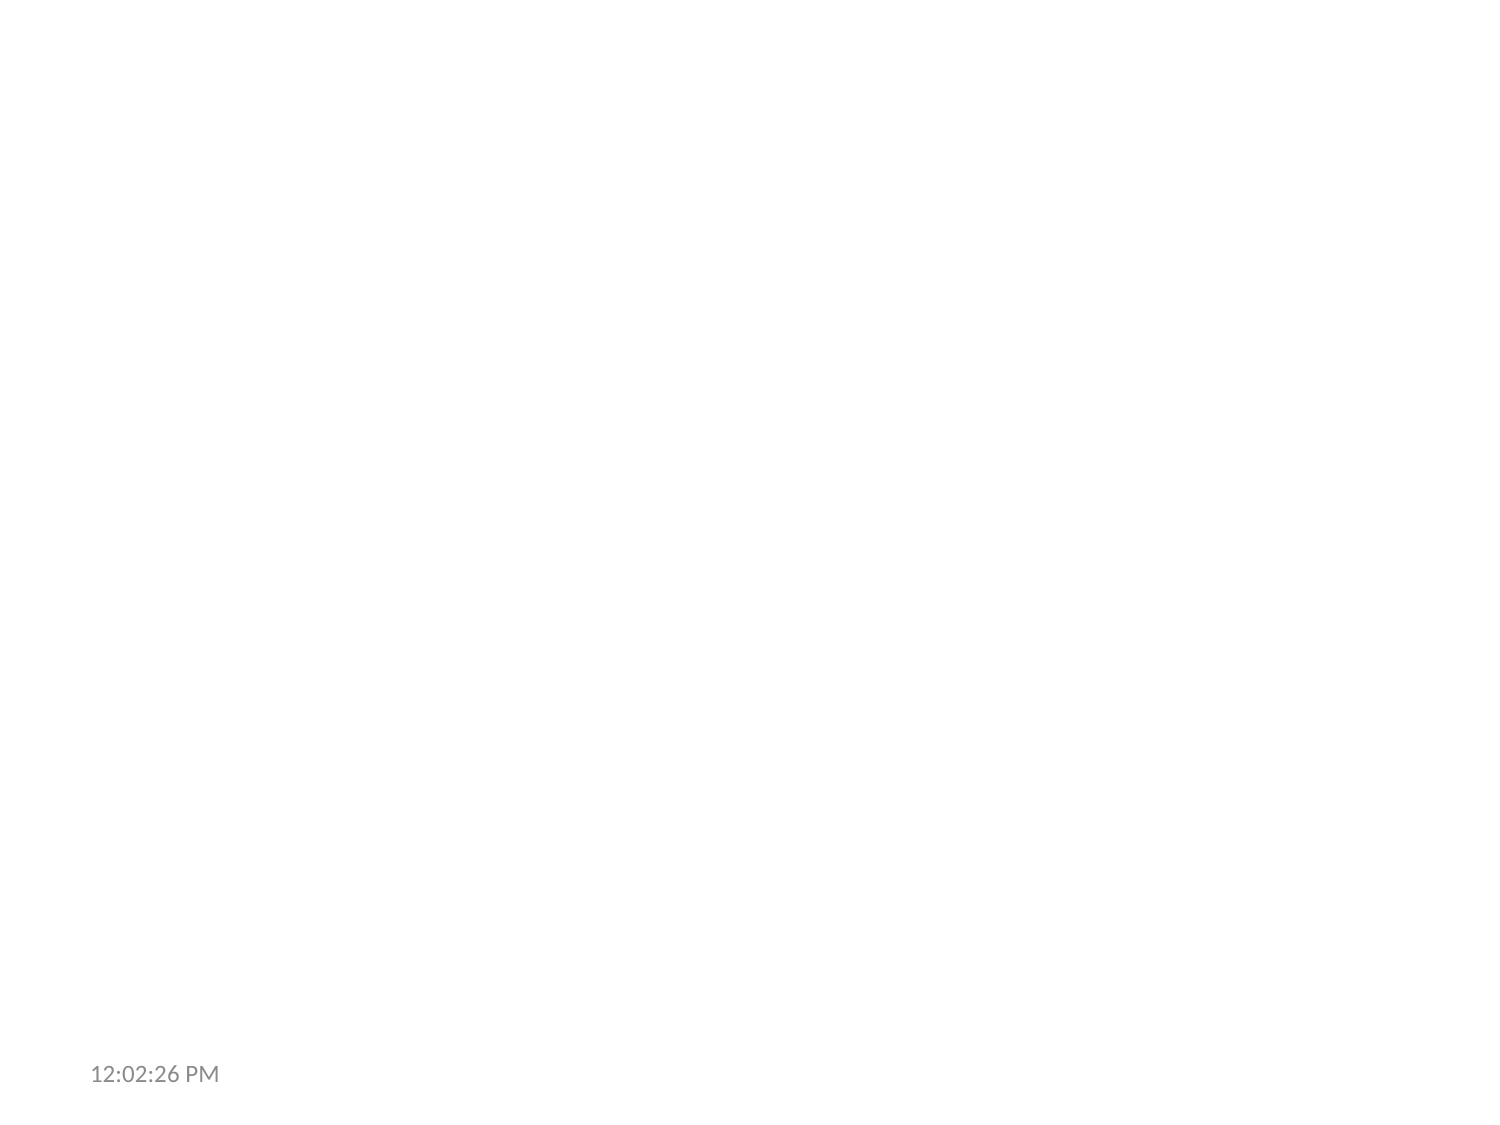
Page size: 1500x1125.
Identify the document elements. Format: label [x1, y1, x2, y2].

slide_number [75, 1042, 425, 1103]
